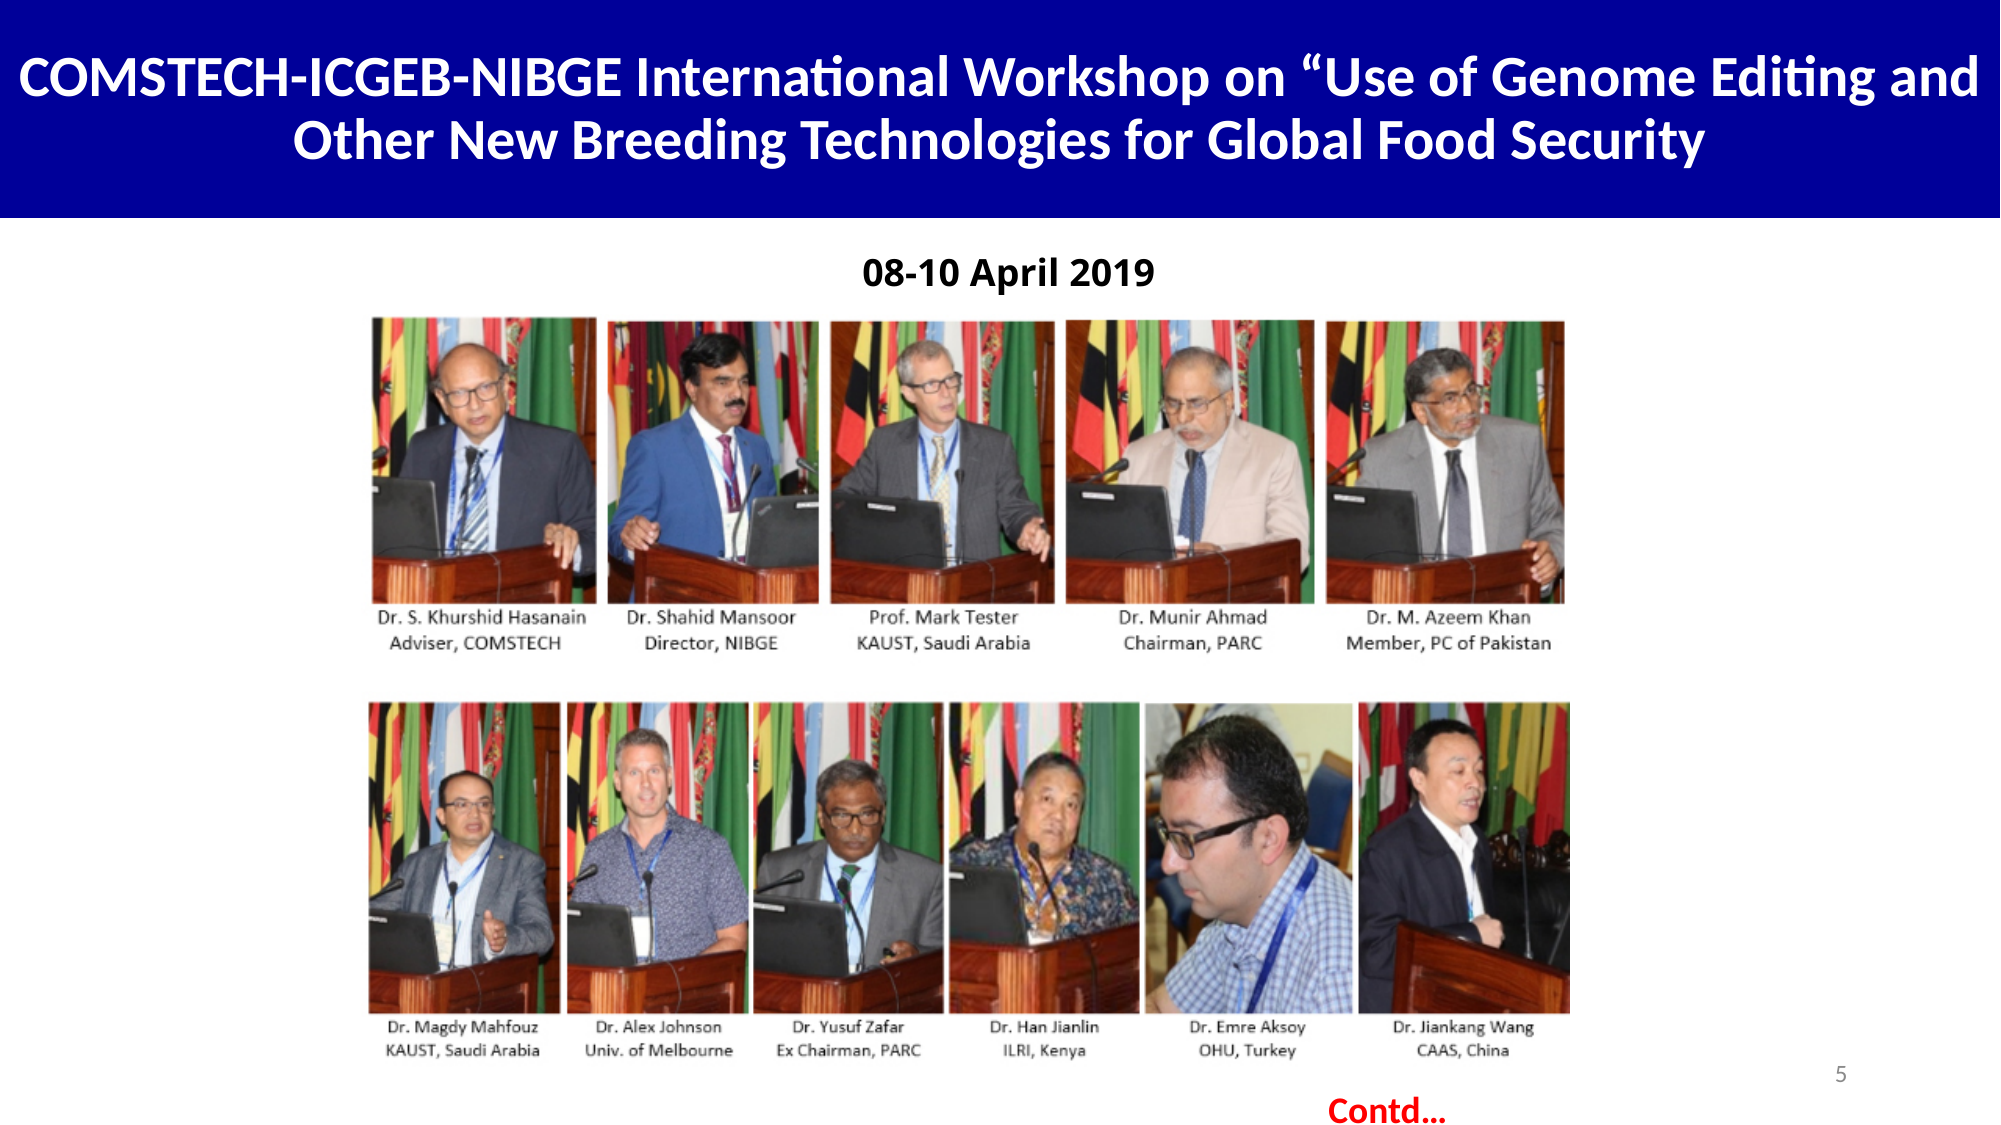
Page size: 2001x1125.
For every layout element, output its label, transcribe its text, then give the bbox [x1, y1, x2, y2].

text_box 08-10 April 2019 [847, 242, 1171, 302]
picture [361, 314, 1568, 667]
text_box Contd… [1313, 1078, 1463, 1125]
picture [361, 691, 1570, 1067]
slide_number 5 [1412, 1042, 1863, 1103]
title COMSTECH-ICGEB-NIBGE International Workshop on “Use of Genome Editing and Other New Breeding Technologies for Global Food Security [0, 0, 2000, 218]
